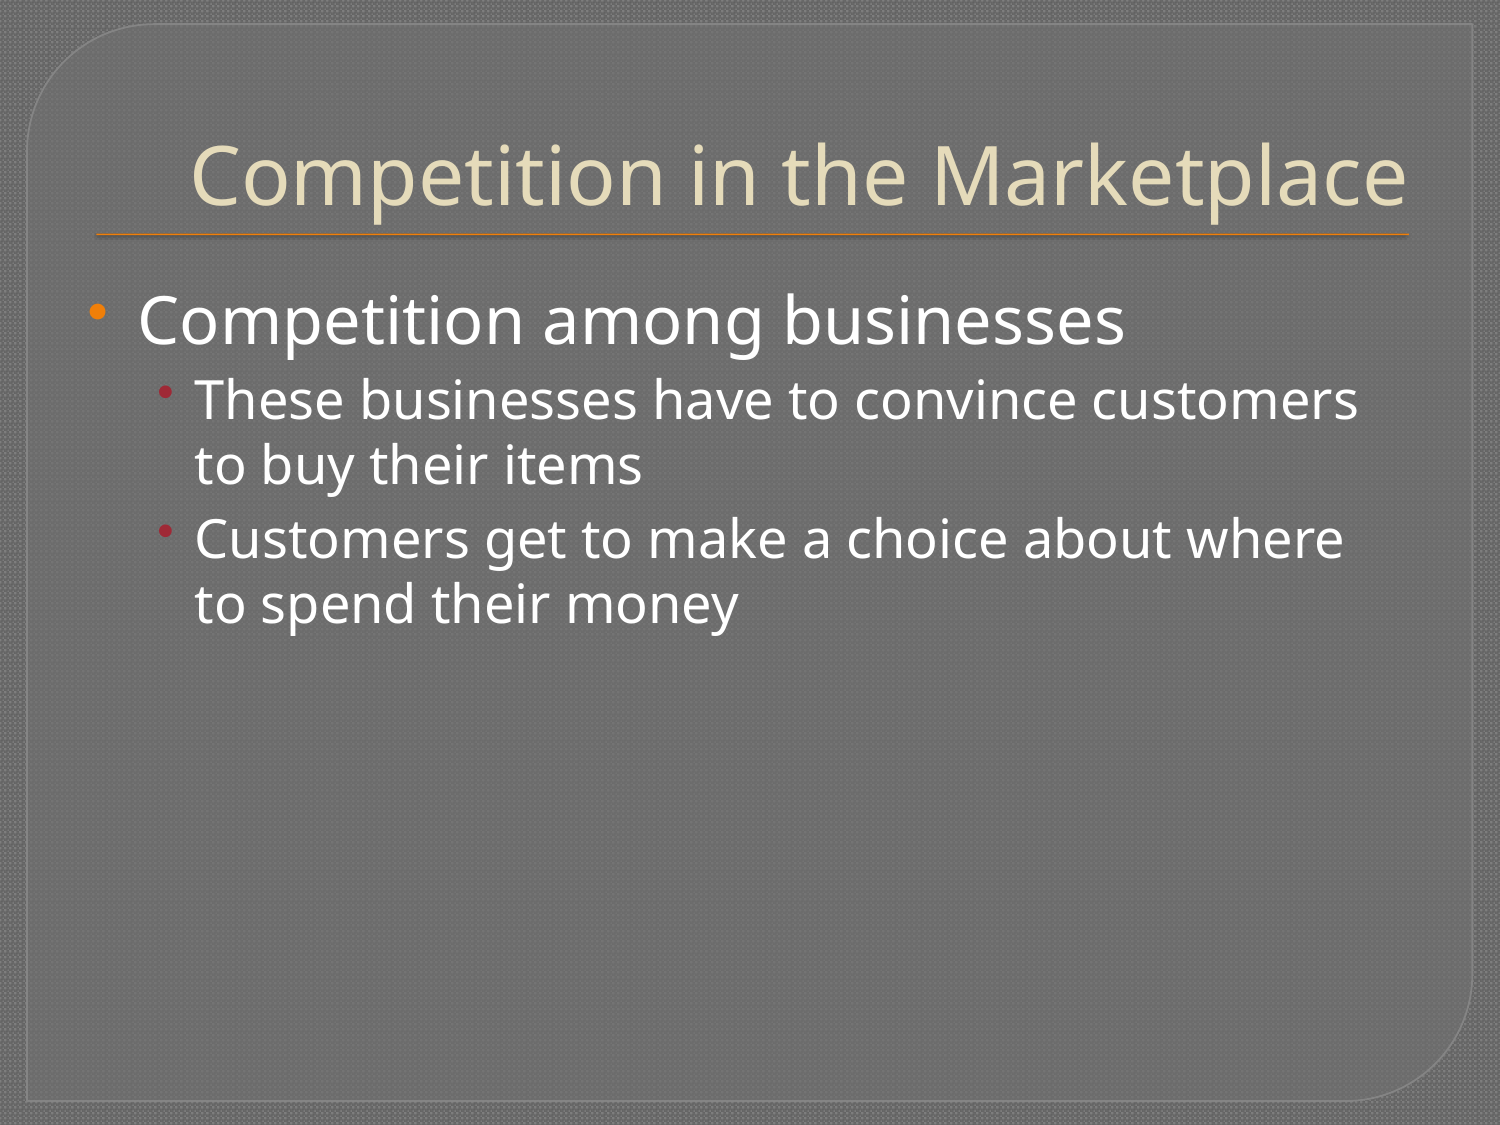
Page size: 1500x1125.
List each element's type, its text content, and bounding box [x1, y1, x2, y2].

title Competition in the Marketplace [75, 41, 1425, 230]
list Competition among businesses These businesses have to convince customers to buy their items Customers get to make a choice about where to spend their money [75, 270, 1425, 1013]
